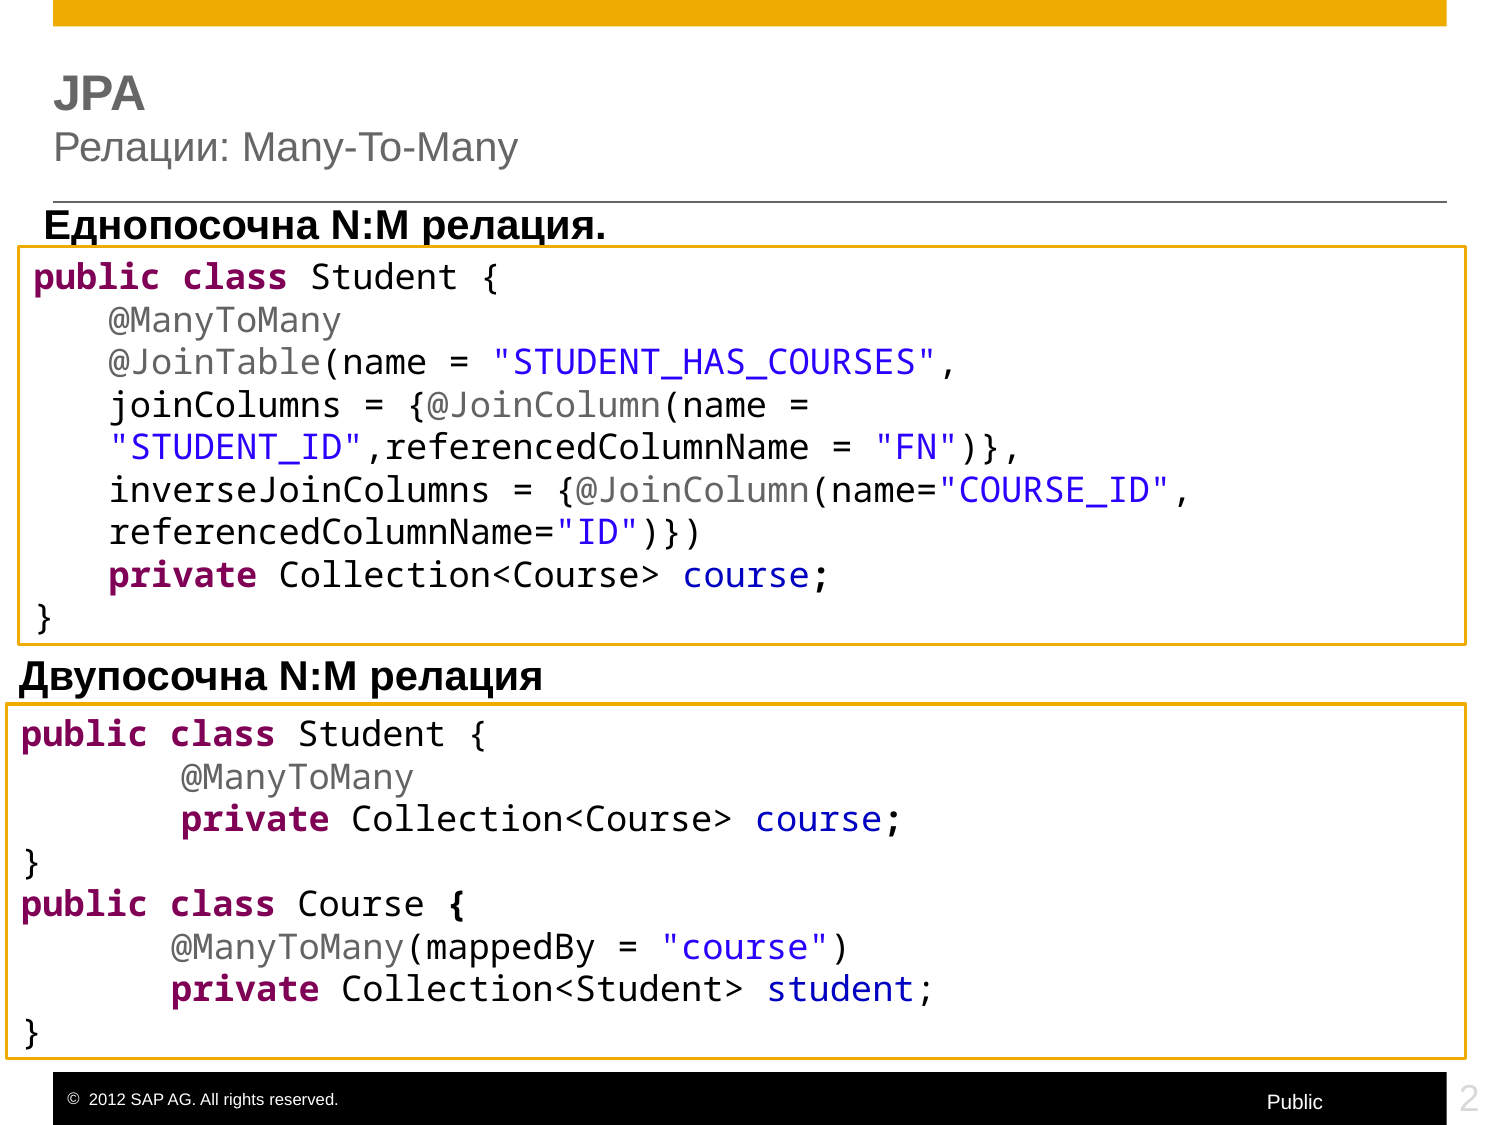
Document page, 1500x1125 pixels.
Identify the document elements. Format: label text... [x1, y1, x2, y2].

list Eднопосочна N:M релация. [43, 197, 727, 245]
title JPA Релации: Many-To-Many [53, 53, 1447, 178]
text_box public class Student { @ManyToMany private Collection<Course> course; } public class Course { @ManyToMany(mappedBy = "course") private Collection<Student> student; } [5, 702, 1467, 1060]
text_box 2 [1458, 1074, 1500, 1120]
text_box public class Student { @ManyToMany @JoinTable(name = "STUDENT_HAS_COURSES", joinColumns = {@JoinColumn(name = "STUDENT_ID",referencedColumnName = "FN")}, inverseJoinColumns = {@JoinColumn(name="COURSE_ID", referencedColumnName="ID")}) private Collection<Course> course; } [17, 245, 1467, 646]
list Двупосочна N:M релация [18, 648, 702, 702]
